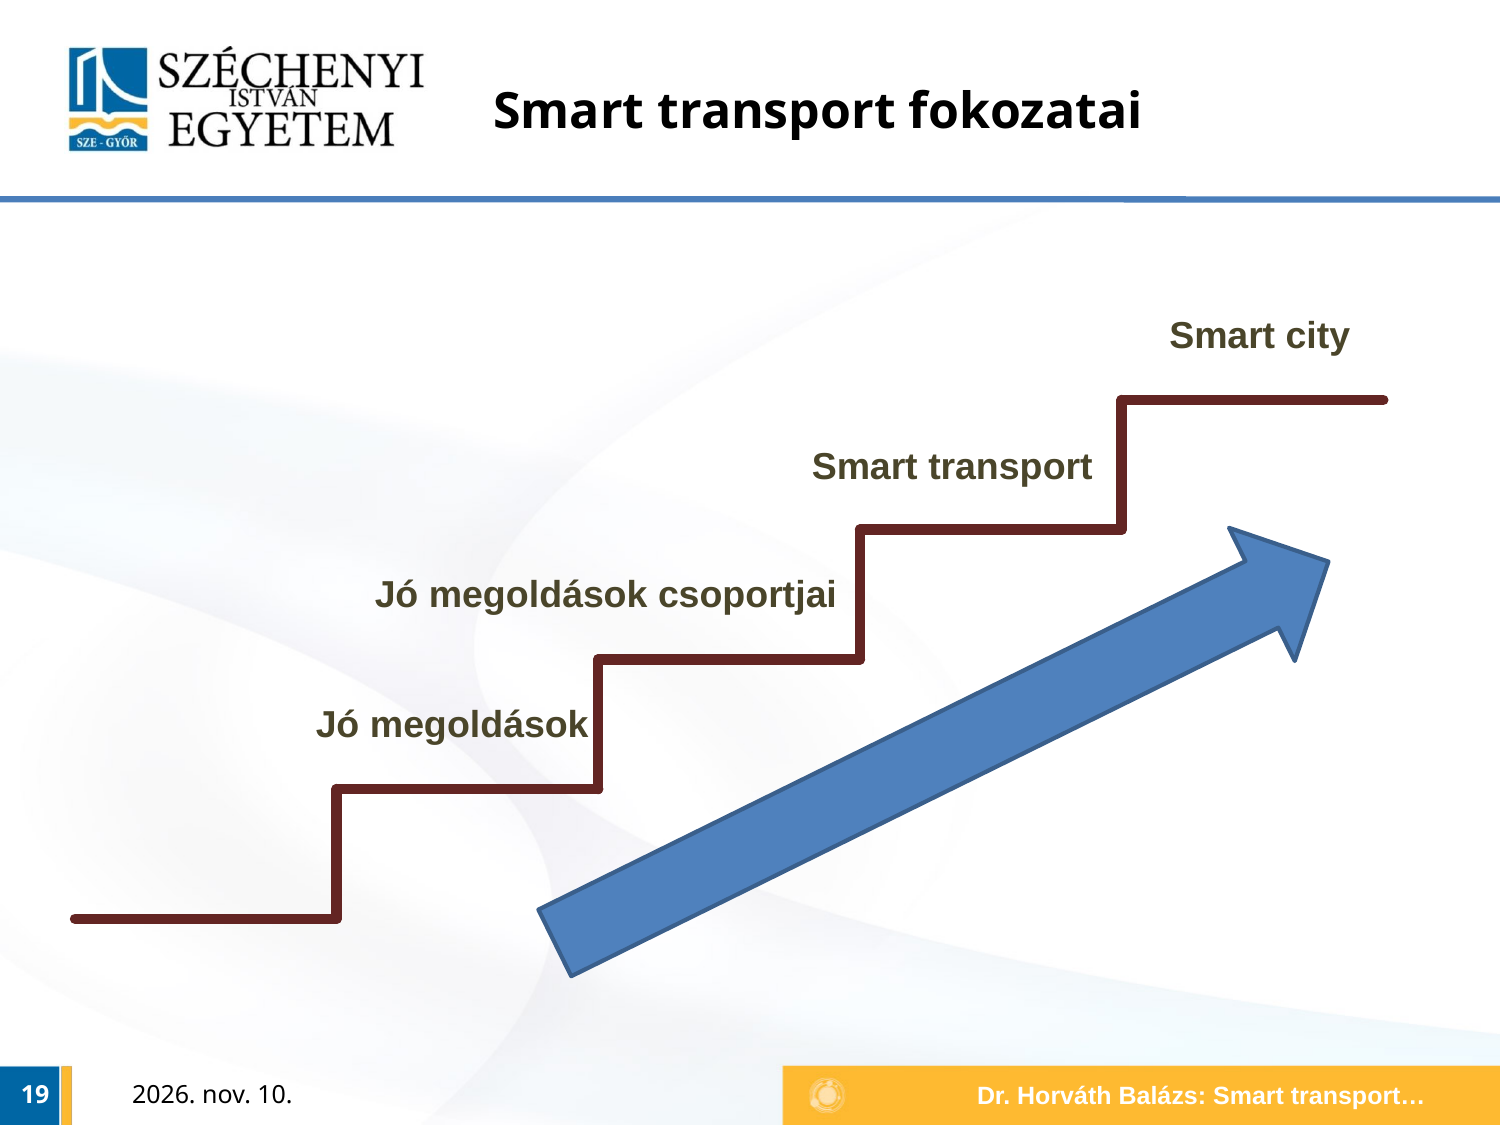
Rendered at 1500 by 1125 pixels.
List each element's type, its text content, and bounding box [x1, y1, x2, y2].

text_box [74, 399, 1384, 919]
text_box Smart city [1154, 303, 1426, 363]
picture [0, 0, 1500, 196]
picture [0, 203, 1500, 1125]
text_box [544, 927, 676, 979]
slide_number 2014. szeptember 10. [117, 1065, 550, 1125]
slide_number 19 [0, 1065, 71, 1125]
footer Dr. Horváth Balázs: Smart transport… [878, 1065, 1442, 1125]
title Smart transport fokozatai [478, 45, 1425, 173]
